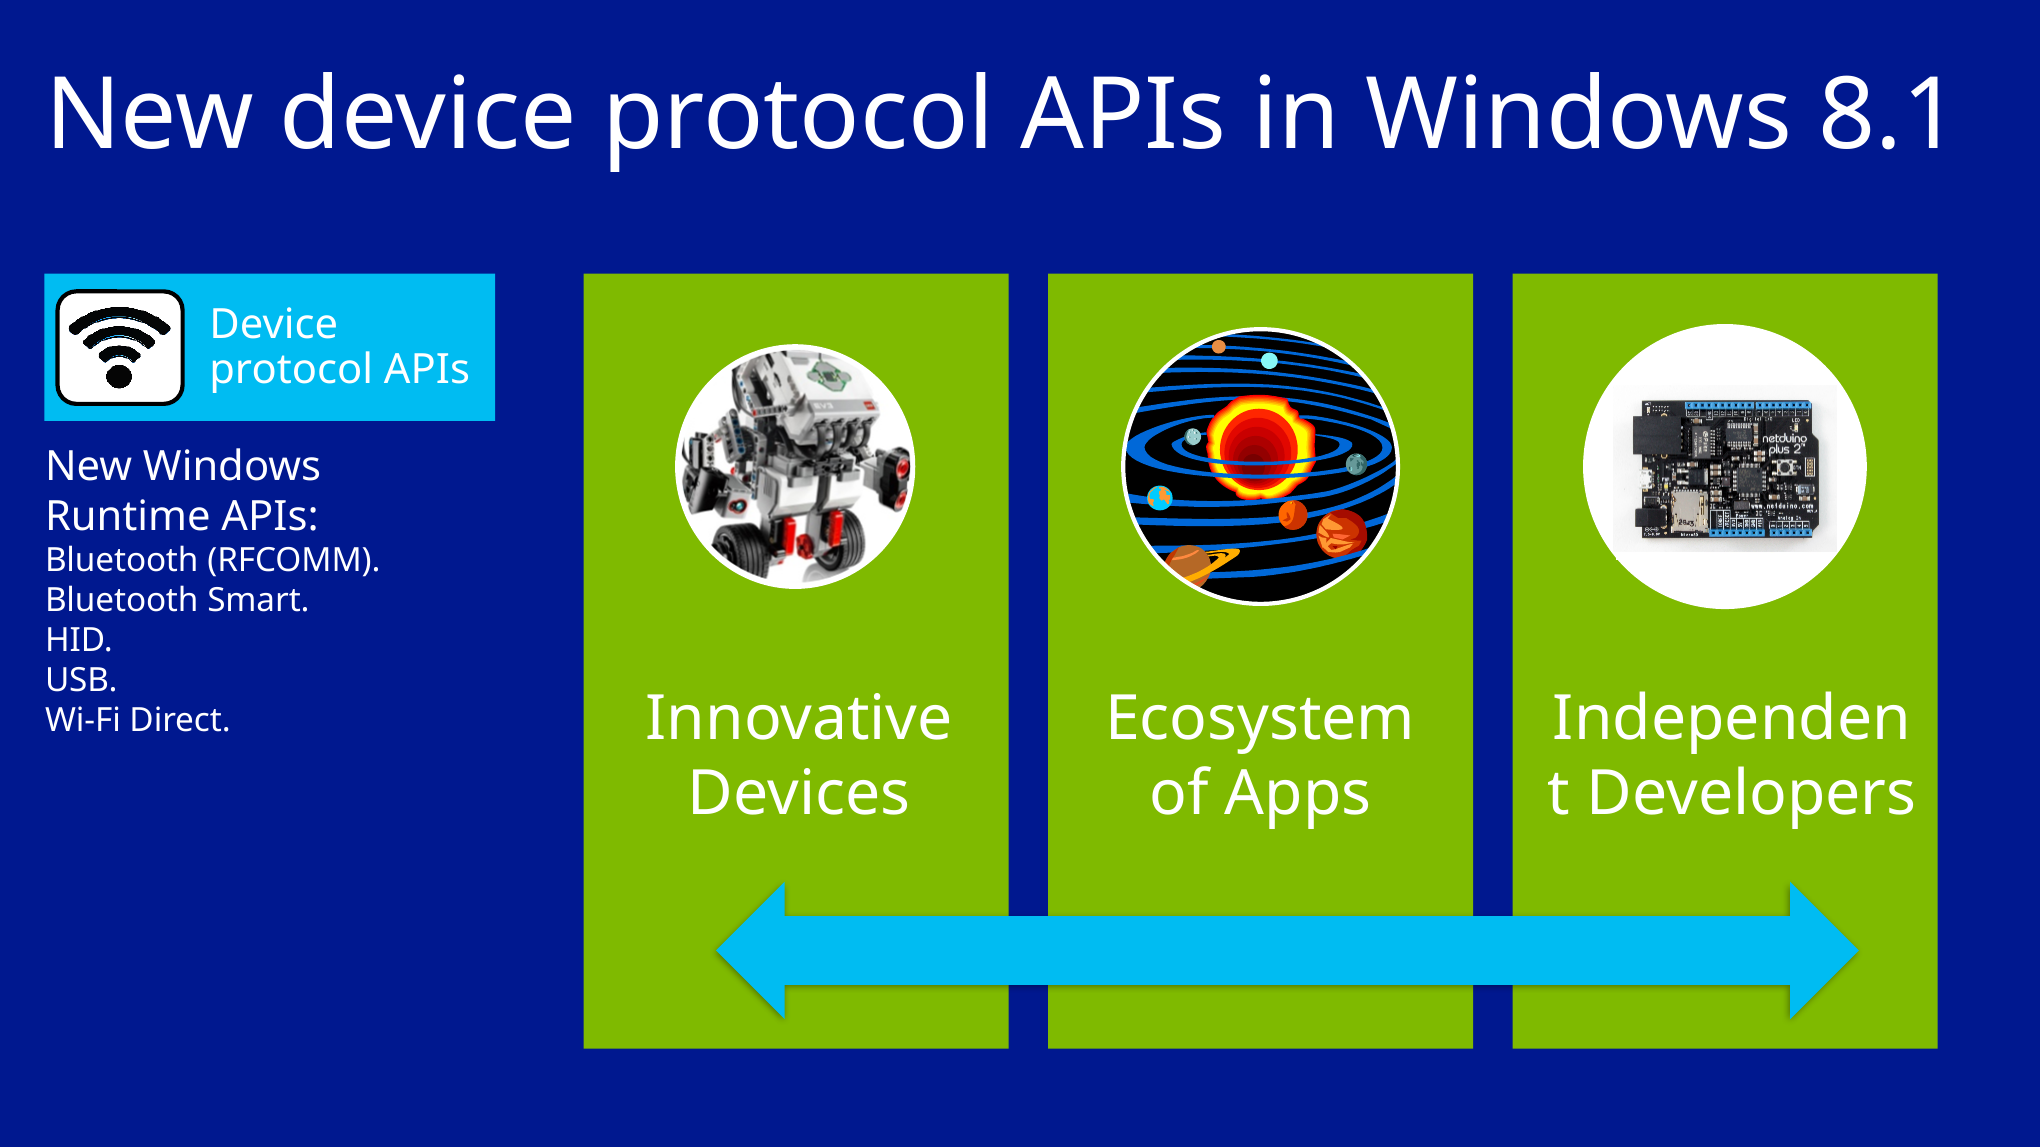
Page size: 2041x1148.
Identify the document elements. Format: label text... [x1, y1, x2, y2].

text_box [1121, 327, 1401, 606]
text_box [1046, 995, 1475, 1051]
text_box [675, 344, 916, 589]
text_box [582, 272, 1011, 1051]
title New device protocol APIs in Windows 8.1 [45, 48, 1996, 199]
picture [57, 299, 183, 394]
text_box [1584, 325, 1865, 608]
text_box Innovative Devices [628, 669, 970, 835]
text_box Ecosystem of Apps [1081, 669, 1440, 835]
text_box [1511, 272, 1940, 1051]
text_box [1046, 272, 1475, 911]
text_box Independent Developers [1527, 669, 1938, 835]
text_box [712, 878, 1862, 1023]
list New Windows Runtime APIs: Bluetooth (RFCOMM). Bluetooth Smart. HID. USB. Wi-Fi Direct. [45, 438, 496, 1099]
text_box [44, 273, 496, 422]
